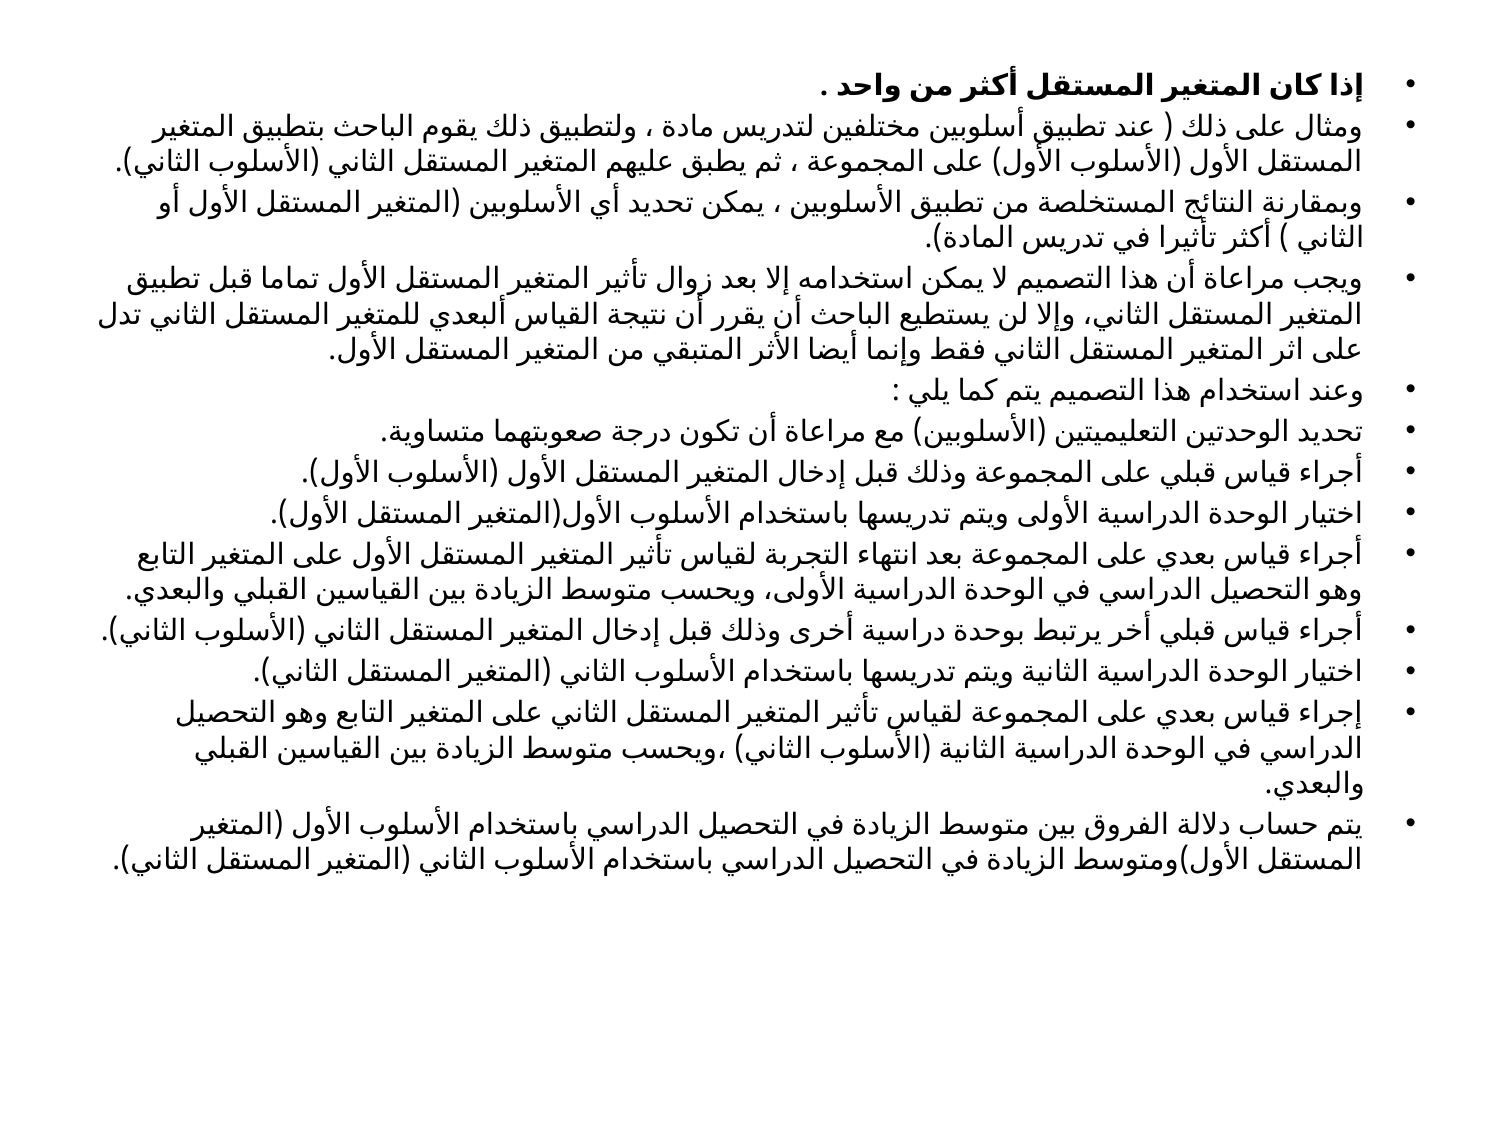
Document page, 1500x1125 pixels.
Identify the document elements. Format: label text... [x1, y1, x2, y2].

list إذا كان المتغير المستقل أكثر من واحد . ومثال على ذلك ( عند تطبيق أسلوبين مختلفين لتدريس مادة ، ولتطبيق ذلك يقوم الباحث بتطبيق المتغير المستقل الأول (الأسلوب الأول) على المجموعة ، ثم يطبق عليهم المتغير المستقل الثاني (الأسلوب الثاني). وبمقارنة النتائج المستخلصة من تطبيق الأسلوبين ، يمكن تحديد أي الأسلوبين (المتغير المستقل الأول أو الثاني ) أكثر تأثيرا في تدريس المادة). ويجب مراعاة أن هذا التصميم لا يمكن استخدامه إلا بعد زوال تأثير المتغير المستقل الأول تماما قبل تطبيق المتغير المستقل الثاني، وإلا لن يستطيع الباحث أن يقرر أن نتيجة القياس ألبعدي للمتغير المستقل الثاني تدل على اثر المتغير المستقل الثاني فقط وإنما أيضا الأثر المتبقي من المتغير المستقل الأول. وعند استخدام هذا التصميم يتم كما يلي : تحديد الوحدتين التعليميتين (الأسلوبين) مع مراعاة أن تكون درجة صعوبتهما متساوية. أجراء قياس قبلي على المجموعة وذلك قبل إدخال المتغير المستقل الأول (الأسلوب الأول). اختيار الوحدة الدراسية الأولى ويتم تدريسها باستخدام الأسلوب الأول(المتغير المستقل الأول). أجراء قياس بعدي على المجموعة بعد انتهاء التجربة لقياس تأثير المتغير المستقل الأول على المتغير التابع وهو التحصيل الدراسي في الوحدة الدراسية الأولى، ويحسب متوسط الزيادة بين القياسين القبلي والبعدي. أجراء قياس قبلي أخر يرتبط بوحدة دراسية أخرى وذلك قبل إدخال المتغير المستقل الثاني (الأسلوب الثاني). اختيار الوحدة الدراسية الثانية ويتم تدريسها باستخدام الأسلوب الثاني (المتغير المستقل الثاني). إجراء قياس بعدي على المجموعة لقياس تأثير المتغير المستقل الثاني على المتغير التابع وهو التحصيل الدراسي في الوحدة الدراسية الثانية (الأسلوب الثاني) ،ويحسب متوسط الزيادة بين القياسين القبلي والبعدي. يتم حساب دلالة الفروق بين متوسط الزيادة في التحصيل الدراسي باستخدام الأسلوب الأول (المتغير المستقل الأول)ومتوسط الزيادة في التحصيل الدراسي باستخدام الأسلوب الثاني (المتغير المستقل الثاني). [75, 58, 1425, 1005]
